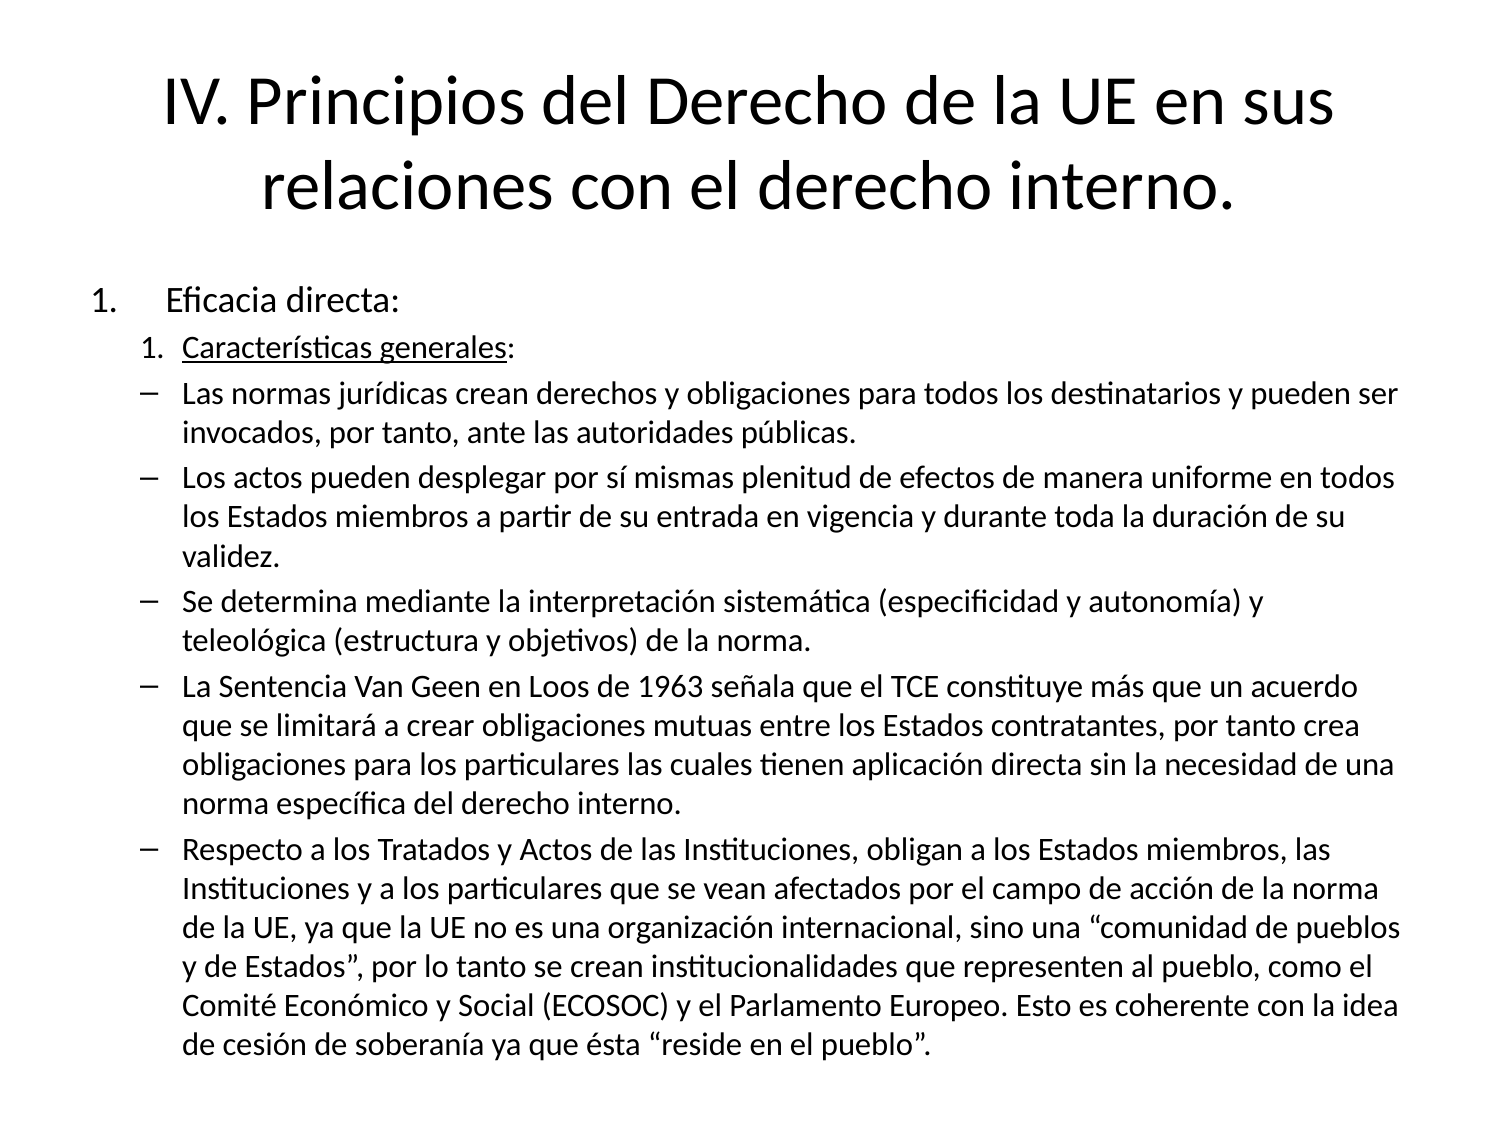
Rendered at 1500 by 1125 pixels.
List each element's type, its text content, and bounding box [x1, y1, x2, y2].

title IV. Principios del Derecho de la UE en sus relaciones con el derecho interno. [75, 45, 1425, 233]
list Eficacia directa: Características generales: Las normas jurídicas crean derechos y obligaciones para todos los destinatarios y pueden ser invocados, por tanto, ante las autoridades públicas. Los actos pueden desplegar por sí mismas plenitud de efectos de manera uniforme en todos los Estados miembros a partir de su entrada en vigencia y durante toda la duración de su validez. Se determina mediante la interpretación sistemática (especificidad y autonomía) y teleológica (estructura y objetivos) de la norma. La Sentencia Van Geen en Loos de 1963 señala que el TCE constituye más que un acuerdo que se limitará a crear obligaciones mutuas entre los Estados contratantes, por tanto crea obligaciones para los particulares las cuales tienen aplicación directa sin la necesidad de una norma específica del derecho interno. Respecto a los Tratados y Actos de las Instituciones, obligan a los Estados miembros, las Instituciones y a los particulares que se vean afectados por el campo de acción de la norma de la UE, ya que la UE no es una organización internacional, sino una “comunidad de pueblos y de Estados”, por lo tanto se crean institucionalidades que representen al pueblo, como el Comité Económico y Social (ECOSOC) y el Parlamento Europeo. Esto es coherente con la idea de cesión de soberanía ya que ésta “reside en el pueblo”. [75, 267, 1425, 1083]
